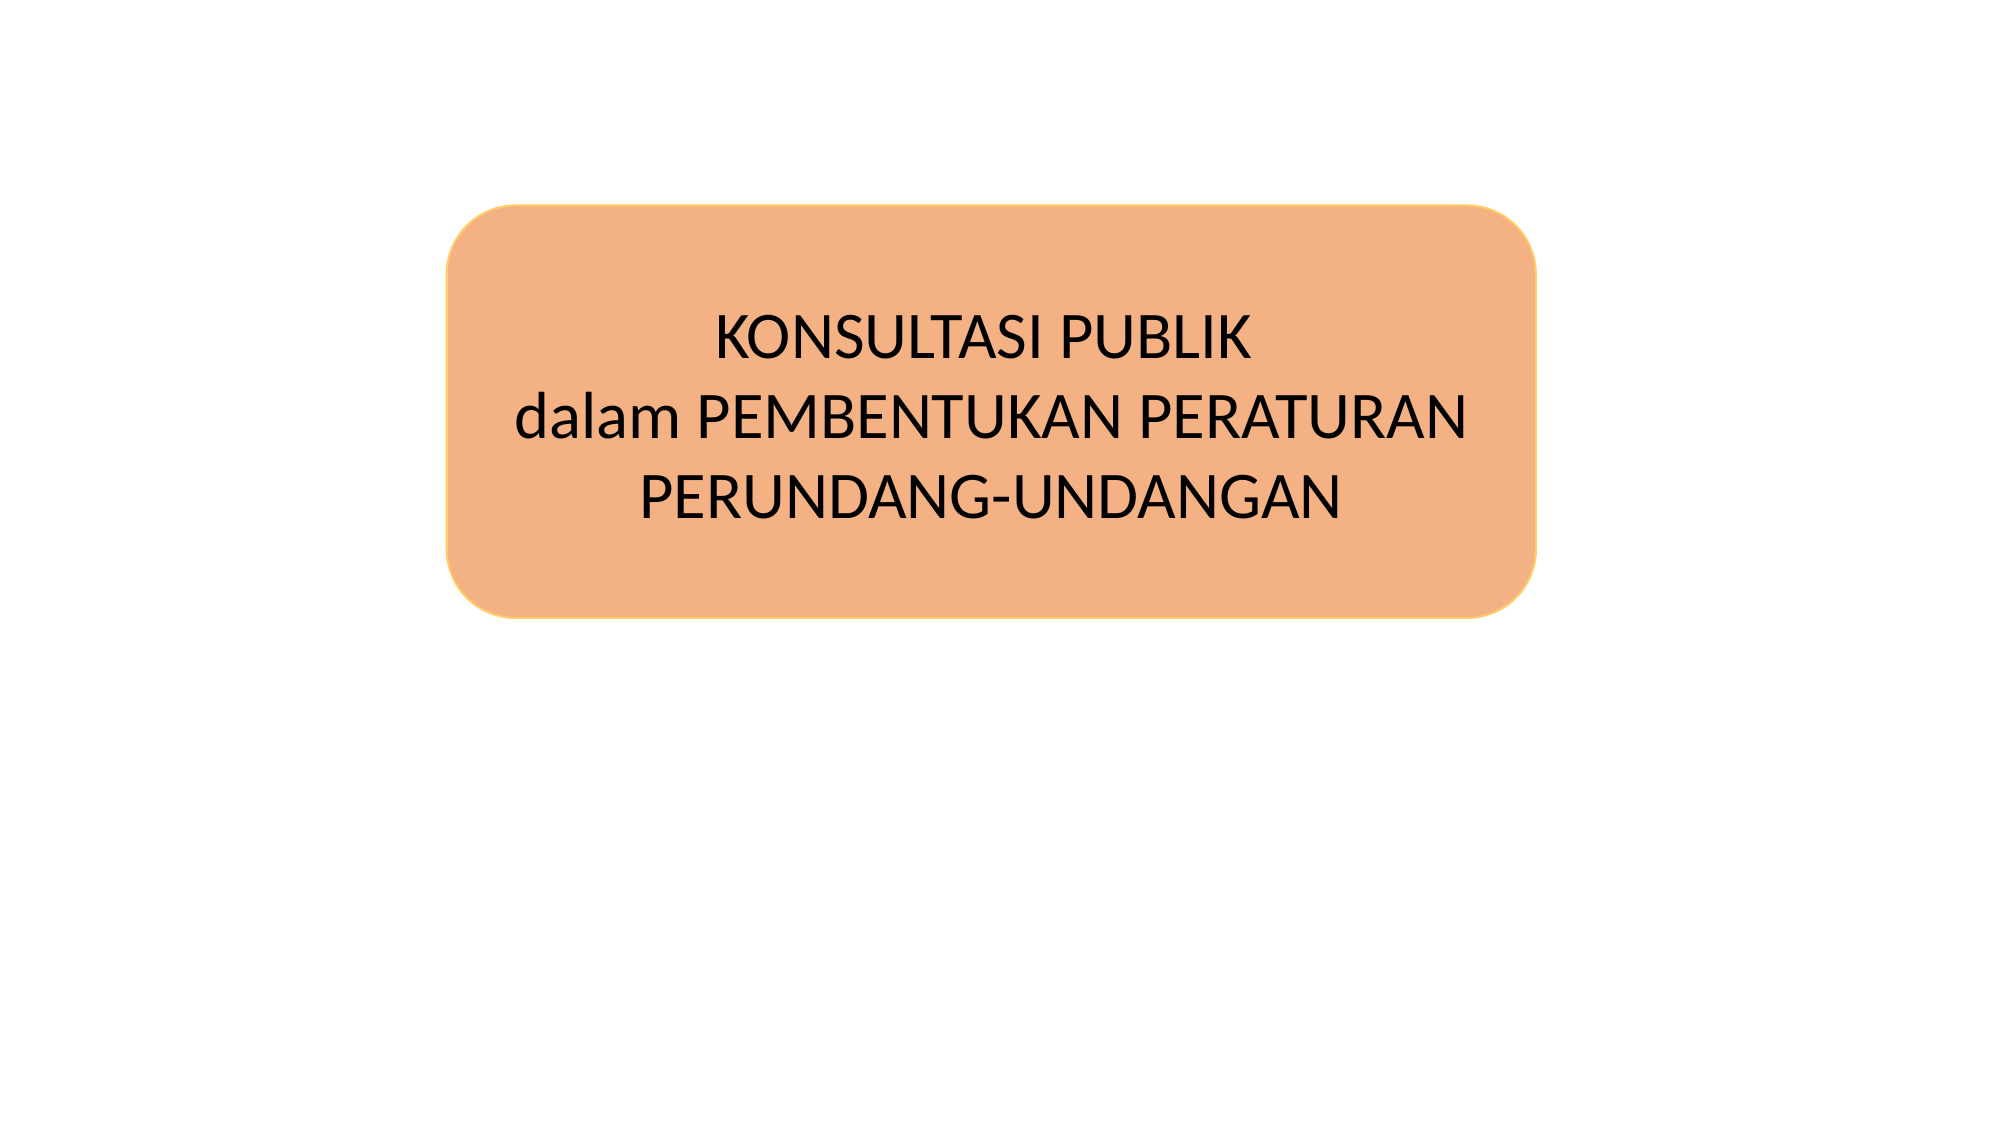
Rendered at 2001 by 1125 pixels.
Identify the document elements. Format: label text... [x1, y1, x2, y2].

text_box KONSULTASI PUBLIK dalam PEMBENTUKAN PERATURAN PERUNDANG-UNDANGAN [445, 204, 1537, 619]
